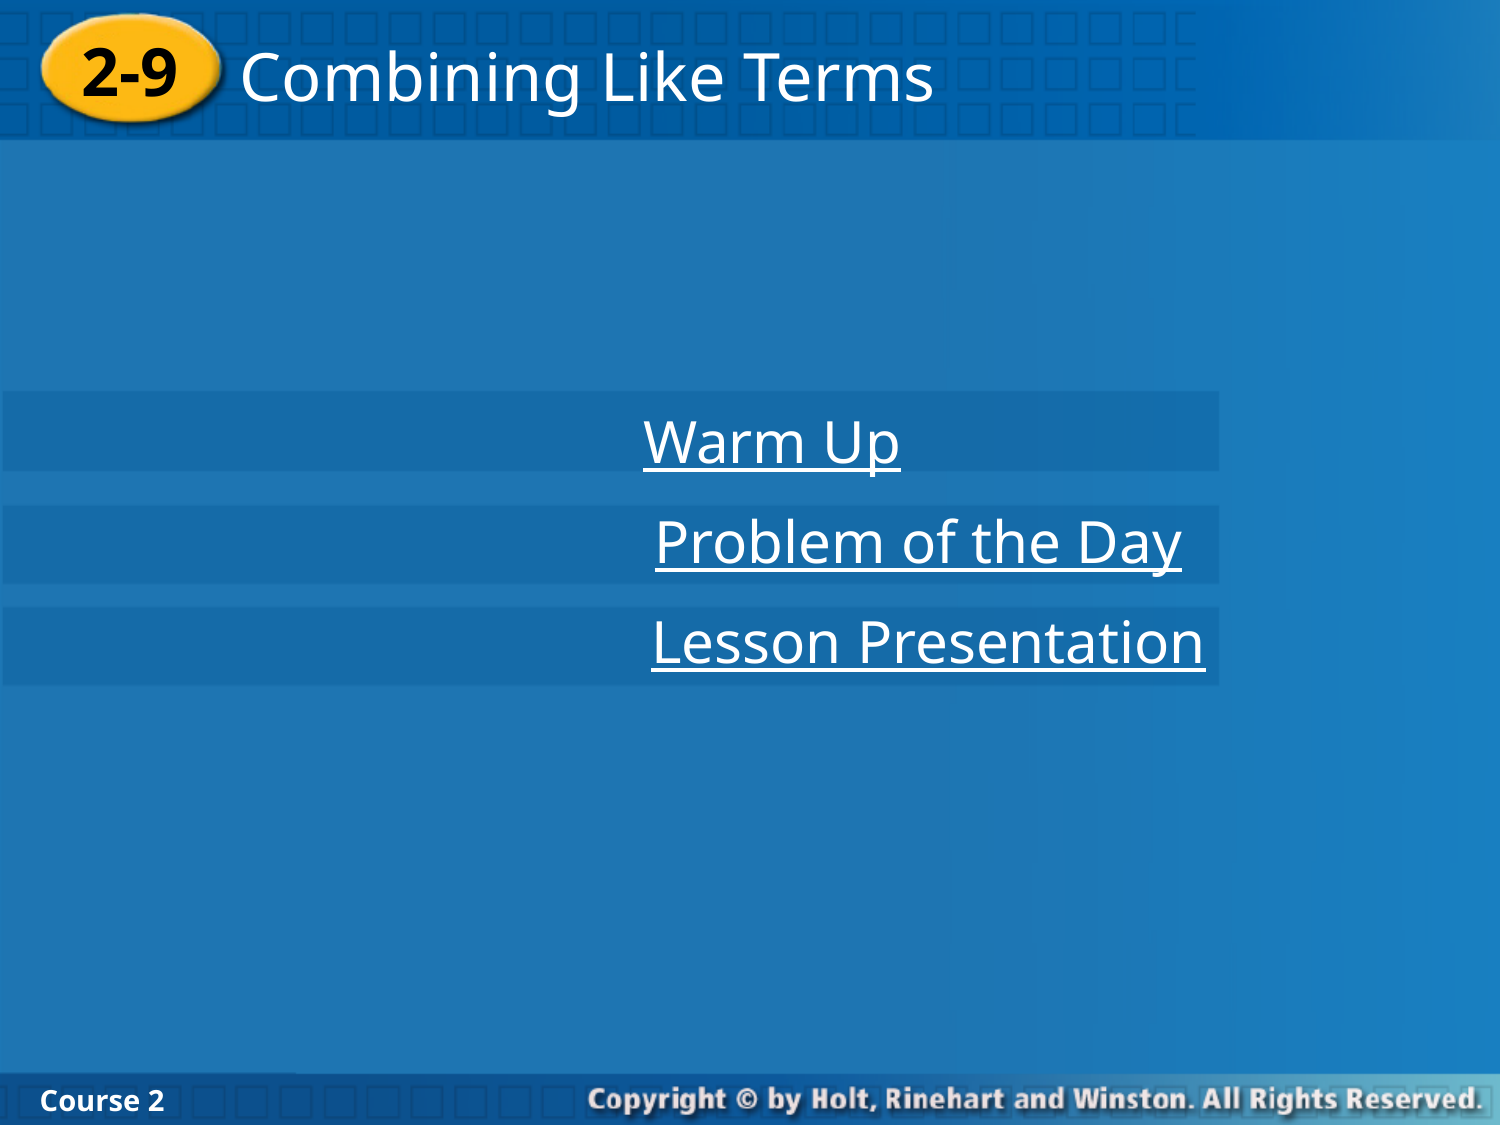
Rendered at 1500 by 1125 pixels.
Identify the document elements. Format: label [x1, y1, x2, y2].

text_box [0, 0, 1500, 1125]
